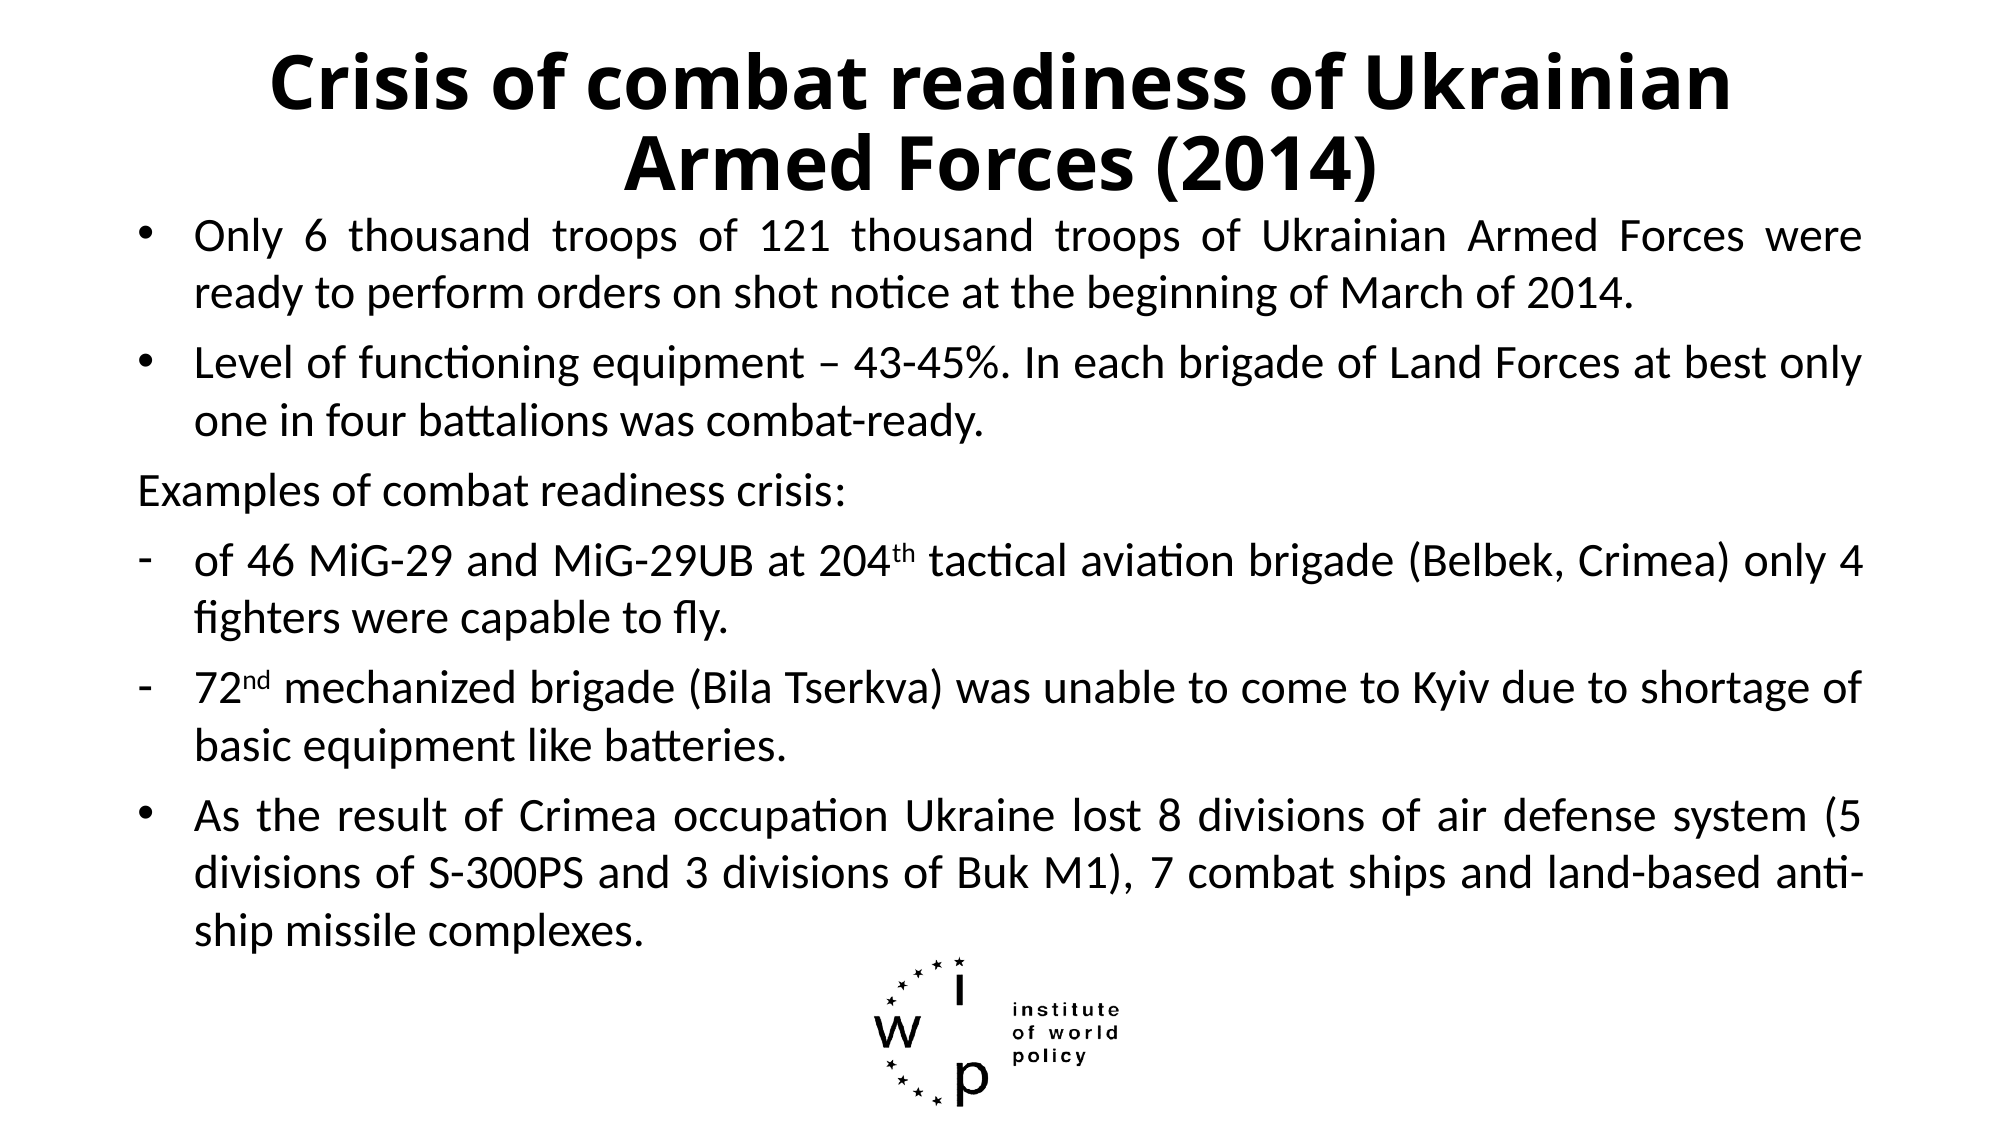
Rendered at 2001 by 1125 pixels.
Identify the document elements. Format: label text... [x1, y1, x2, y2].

list Only 6 thousand troops of 121 thousand troops of Ukrainian Armed Forces were ready to perform orders on shot notice at the beginning of March of 2014. Level of functioning equipment – 43-45%. In each brigade of Land Forces at best only one in four battalions was combat-ready. Examples of combat readiness crisis: of 46 MiG-29 and MiG-29UB at 204th tactical aviation brigade (Belbek, Crimea) only 4 fighters were capable to fly. 72nd mechanized brigade (Bila Tserkva) was unable to come to Kyiv due to shortage of basic equipment like batteries. As the result of Crimea occupation Ukraine lost 8 divisions of air defense system (5 divisions of S-300PS and 3 divisions of Buk M1), 7 combat ships and land-based anti-ship missile complexes. [122, 196, 1881, 960]
title Crisis of combat readiness of Ukrainian Armed Forces (2014) [122, 47, 1881, 196]
picture [862, 941, 1138, 1125]
